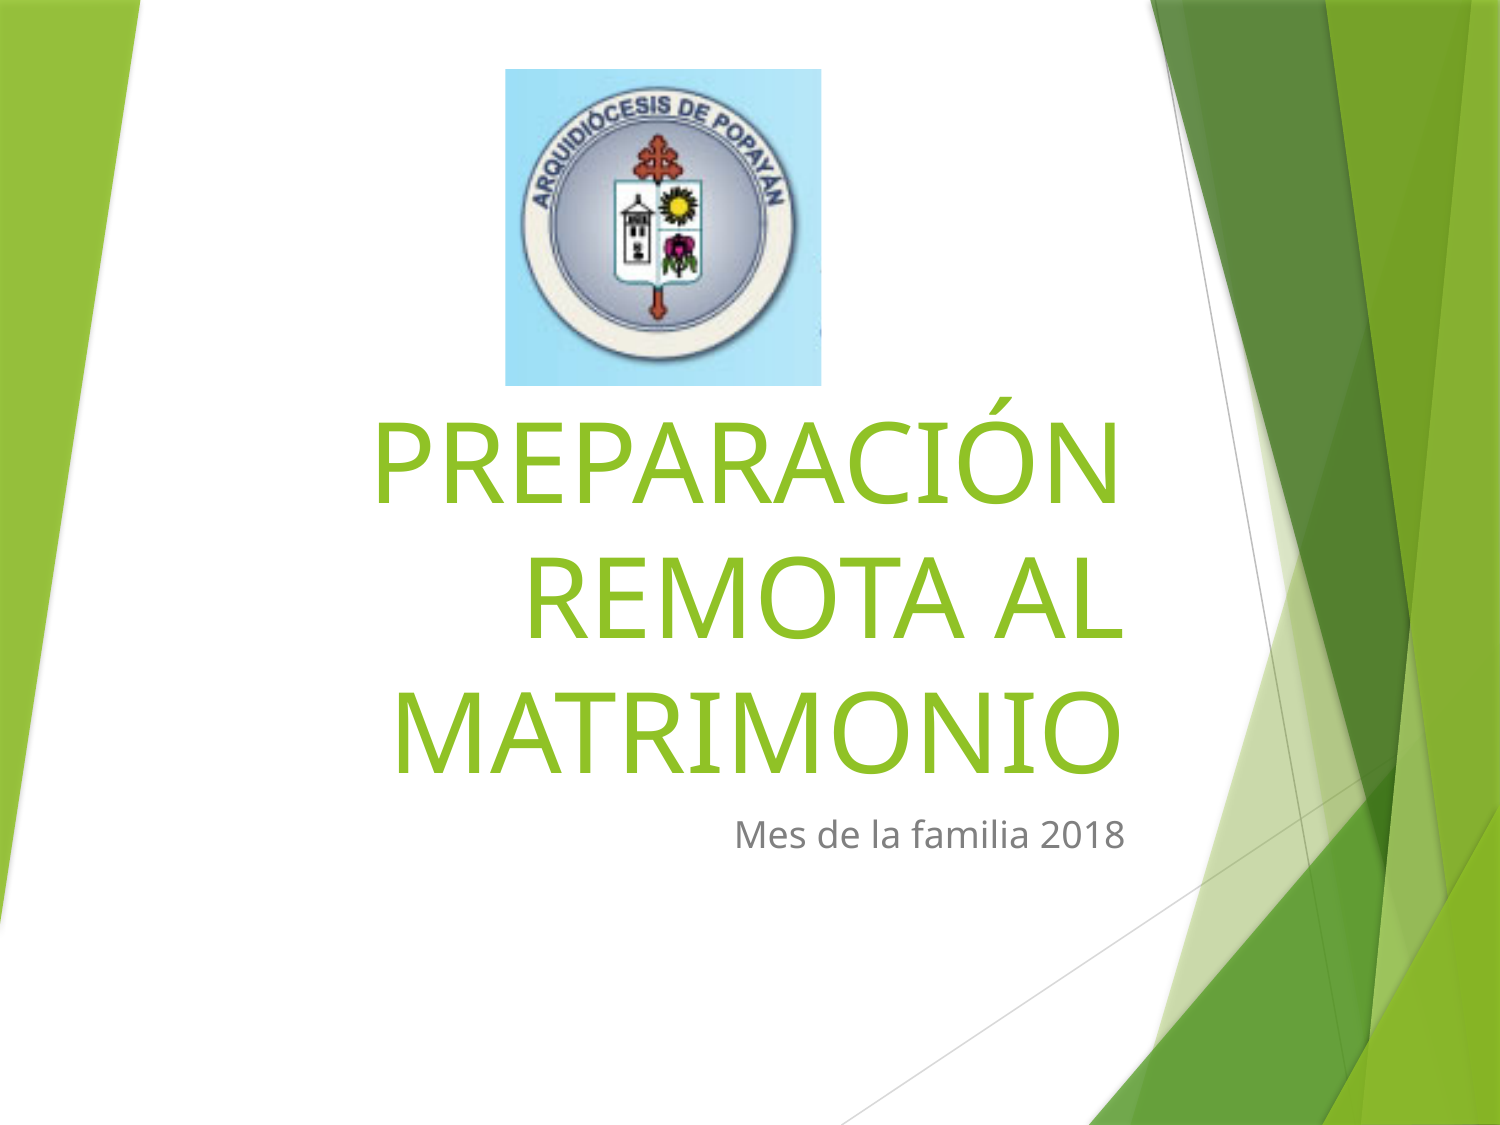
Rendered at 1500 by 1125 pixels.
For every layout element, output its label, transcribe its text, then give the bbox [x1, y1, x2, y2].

subtitle Mes de la familia 2018 [185, 803, 1142, 984]
title PREPARACIÓN REMOTA AL MATRIMONIO [185, 407, 1142, 803]
picture [504, 68, 822, 386]
